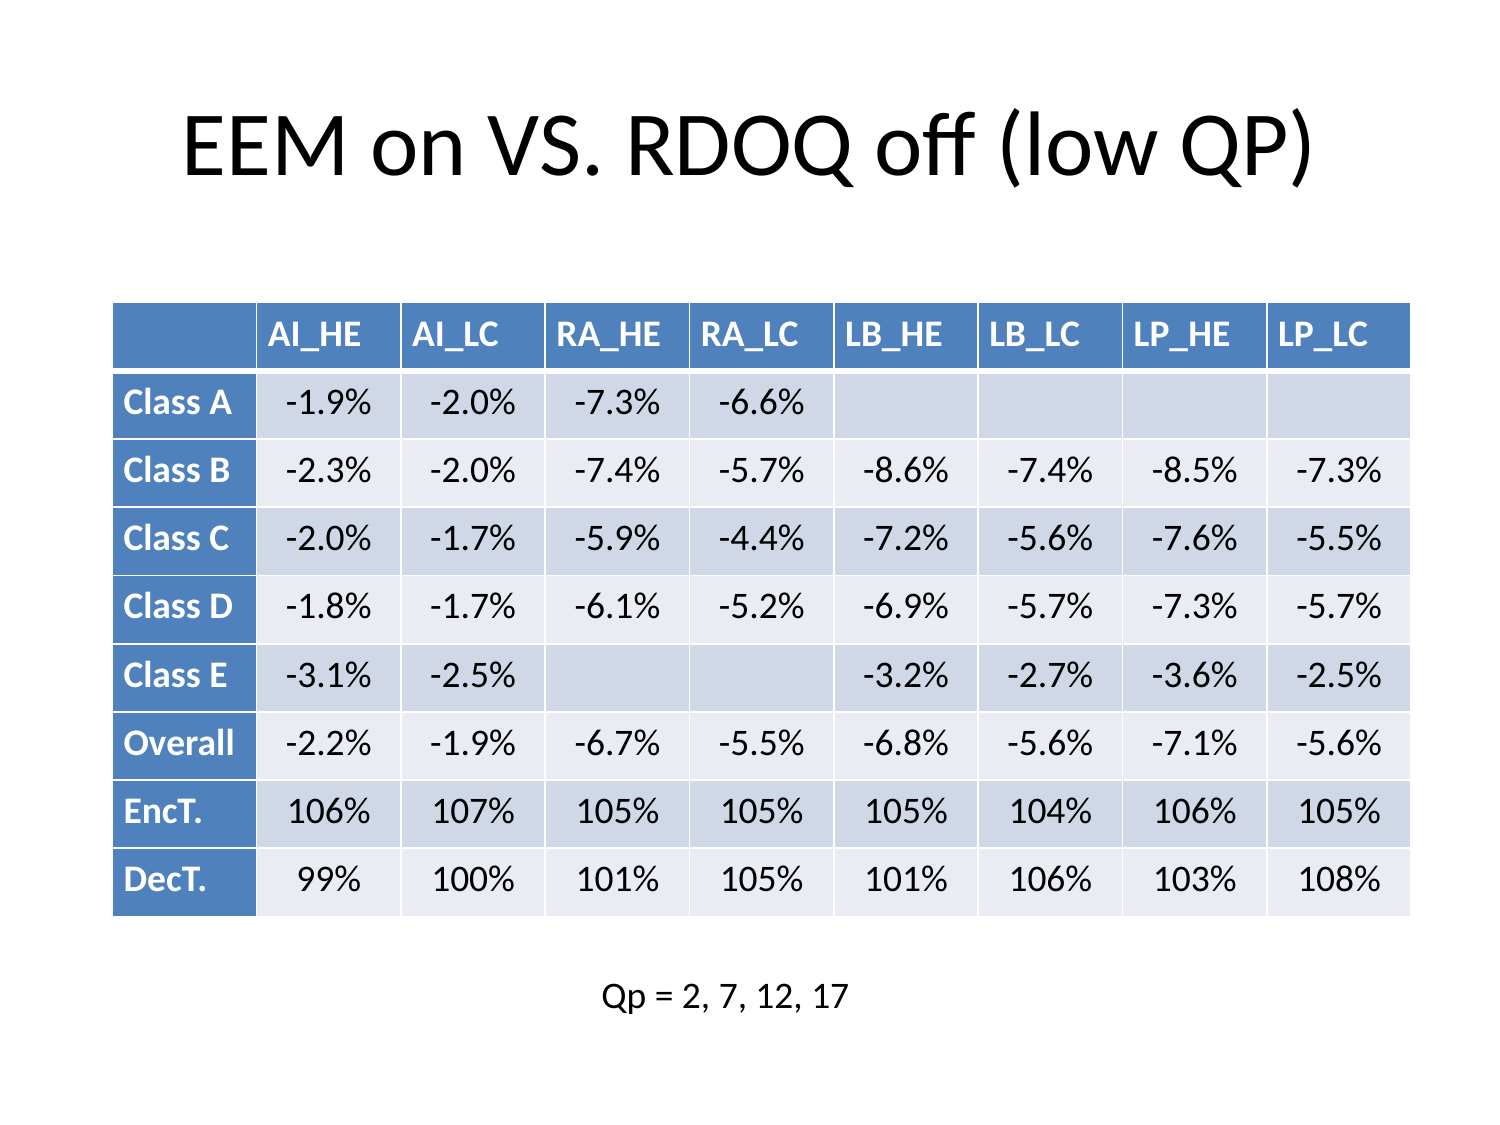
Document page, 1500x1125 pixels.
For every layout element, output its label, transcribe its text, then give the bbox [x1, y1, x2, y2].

table_cell -6.7% [546, 713, 689, 779]
table_cell -3.6% [1123, 645, 1266, 711]
table_cell 100% [402, 849, 544, 916]
table_header RA_HE [546, 303, 689, 368]
table_cell -7.3% [1123, 576, 1266, 643]
table_cell DecT. [113, 849, 256, 916]
table_cell -1.9% [257, 374, 400, 438]
table_cell -2.0% [257, 508, 400, 575]
table_cell -2.7% [979, 645, 1122, 711]
table_cell EncT. [113, 781, 256, 847]
table_cell -2.5% [402, 645, 544, 711]
table_header [113, 303, 256, 368]
table_header LB_HE [835, 303, 977, 368]
table_header AI_LC [402, 303, 544, 368]
table_cell -5.5% [690, 713, 833, 779]
table_cell -5.5% [1268, 508, 1410, 575]
table_cell 105% [546, 781, 689, 847]
table_cell -8.5% [1123, 440, 1266, 506]
table_cell -2.3% [257, 440, 400, 506]
table_cell -6.9% [835, 576, 977, 643]
table_cell 105% [690, 849, 833, 916]
table_cell 101% [546, 849, 689, 916]
table_cell 108% [1268, 849, 1410, 916]
table_cell 106% [257, 781, 400, 847]
table_cell [979, 374, 1122, 438]
table_cell 107% [402, 781, 544, 847]
table_cell 103% [1123, 849, 1266, 916]
table_cell 105% [835, 781, 977, 847]
table_cell Class E [113, 645, 256, 711]
table_cell -1.7% [402, 576, 544, 643]
table_cell -7.4% [979, 440, 1122, 506]
table_cell -5.6% [979, 508, 1122, 575]
table_cell Class B [113, 440, 256, 506]
table_cell -5.7% [979, 576, 1122, 643]
table_cell -1.7% [402, 508, 544, 575]
table_cell -7.4% [546, 440, 689, 506]
table_header LP_HE [1123, 303, 1266, 368]
table_header RA_LC [690, 303, 833, 368]
table_cell -2.5% [1268, 645, 1410, 711]
table_cell -7.1% [1123, 713, 1266, 779]
table_cell [835, 374, 977, 438]
table_cell Class A [113, 374, 256, 438]
table_cell [1123, 374, 1266, 438]
table_cell Overall [113, 713, 256, 779]
table_cell -4.4% [690, 508, 833, 575]
table_cell -1.8% [257, 576, 400, 643]
table_header AI_HE [257, 303, 400, 368]
table_cell -6.6% [690, 374, 833, 438]
table_cell -2.2% [257, 713, 400, 779]
table_cell -5.7% [1268, 576, 1410, 643]
table_cell -2.0% [402, 374, 544, 438]
table_cell -3.2% [835, 645, 977, 711]
table_cell 105% [690, 781, 833, 847]
table_cell [1268, 374, 1410, 438]
table_cell 104% [979, 781, 1122, 847]
table_cell -7.2% [835, 508, 977, 575]
table_cell 101% [835, 849, 977, 916]
table_cell 106% [1123, 781, 1266, 847]
table_cell Class C [113, 508, 256, 575]
table_cell -5.7% [690, 440, 833, 506]
table_cell -6.8% [835, 713, 977, 779]
table_cell -5.6% [1268, 713, 1410, 779]
table_cell -1.9% [402, 713, 544, 779]
text_box Qp = 2, 7, 12, 17 [586, 964, 865, 1024]
table_cell -5.6% [979, 713, 1122, 779]
title EEM on VS. RDOQ off (low QP) [75, 45, 1425, 233]
table_cell -5.9% [546, 508, 689, 575]
table_cell -2.0% [402, 440, 544, 506]
table_cell -3.1% [257, 645, 400, 711]
table_cell -5.2% [690, 576, 833, 643]
table_header LP_LC [1268, 303, 1410, 368]
table_cell [546, 645, 689, 711]
table_cell Class D [113, 576, 256, 643]
table_cell [690, 645, 833, 711]
table_cell 105% [1268, 781, 1410, 847]
table_header LB_LC [979, 303, 1122, 368]
table_cell -7.3% [1268, 440, 1410, 506]
table_cell -6.1% [546, 576, 689, 643]
table_cell -8.6% [835, 440, 977, 506]
table_cell -7.6% [1123, 508, 1266, 575]
table_cell -7.3% [546, 374, 689, 438]
table_cell 99% [257, 849, 400, 916]
table_cell 106% [979, 849, 1122, 916]
